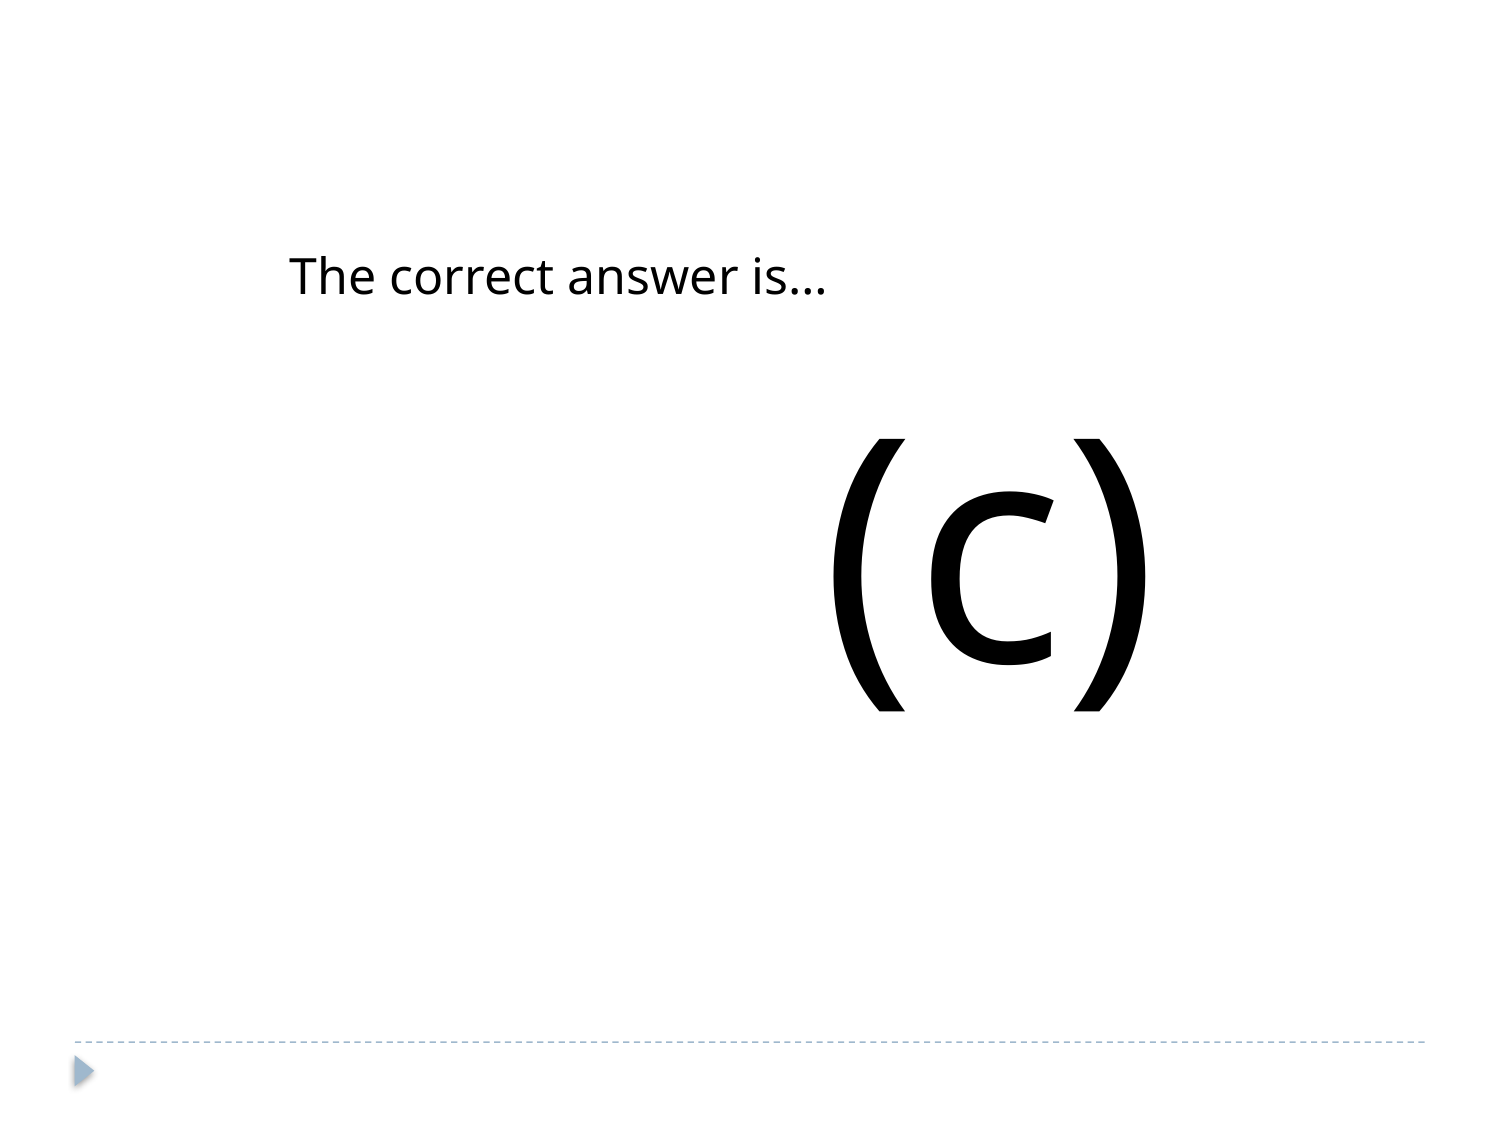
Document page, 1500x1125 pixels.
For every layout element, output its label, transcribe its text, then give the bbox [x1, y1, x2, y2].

text_box The correct answer is… (c) [275, 237, 1288, 733]
